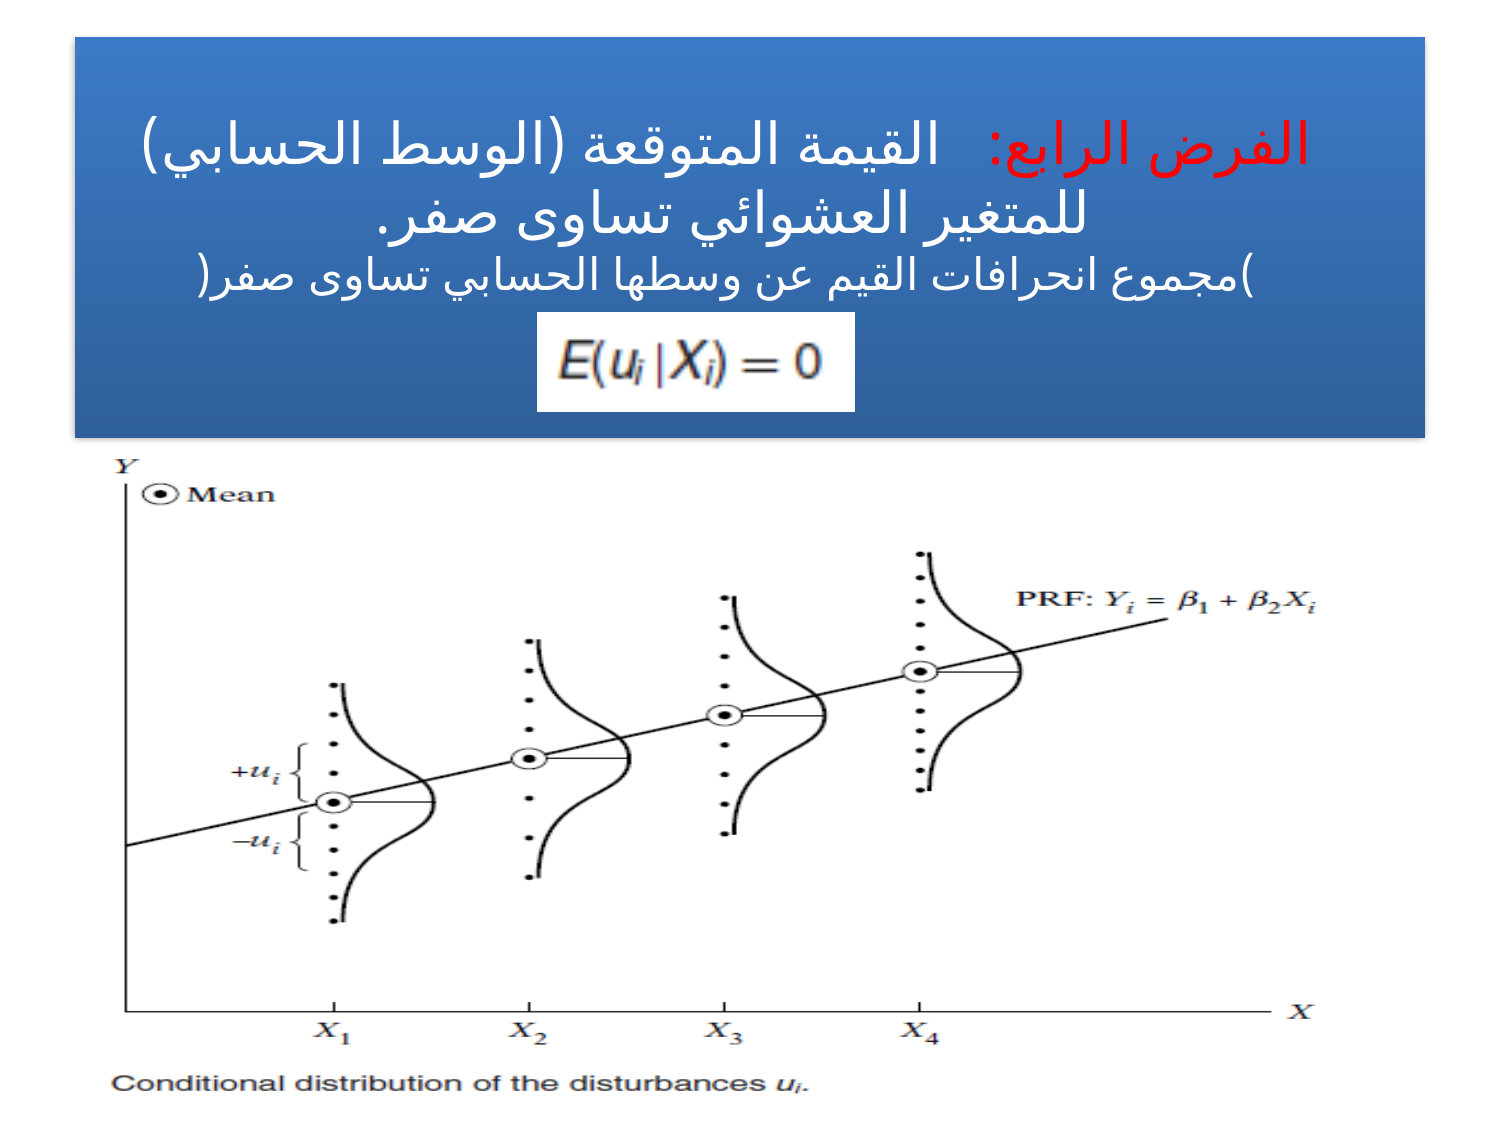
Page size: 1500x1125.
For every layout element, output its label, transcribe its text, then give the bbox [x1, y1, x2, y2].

title الفرض الرابع: القيمة المتوقعة (الوسط الحسابي) للمتغير العشوائي تساوى صفر. )مجموع انحرافات القيم عن وسطها الحسابي تساوى صفر( [75, 37, 1425, 438]
picture [537, 312, 855, 412]
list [99, 449, 1376, 1101]
